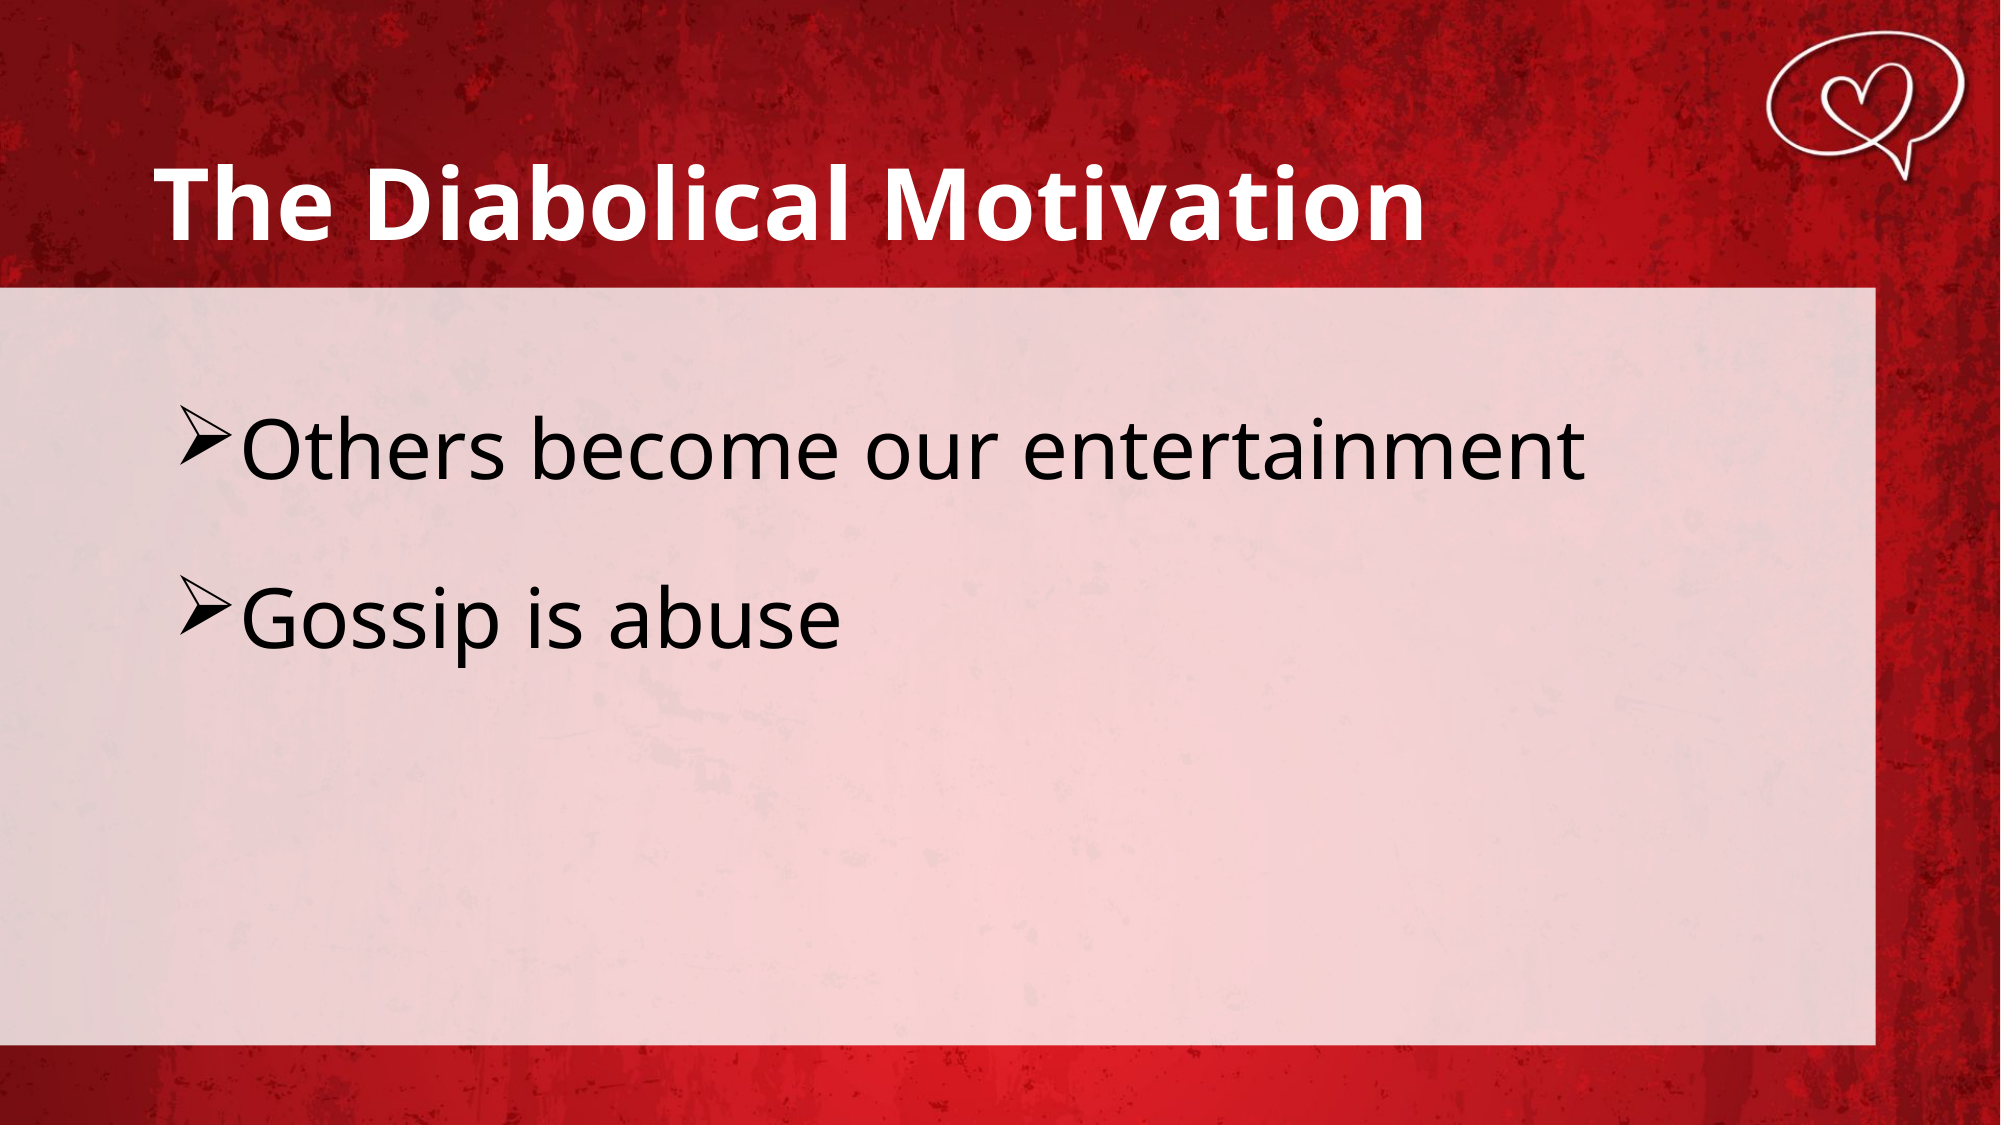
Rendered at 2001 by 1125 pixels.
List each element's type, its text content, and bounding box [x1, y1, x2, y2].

title The Diabolical Motivation [137, 59, 1863, 271]
list Others become our entertainment Gossip is abuse [158, 270, 1863, 772]
picture [0, 0, 2001, 1125]
